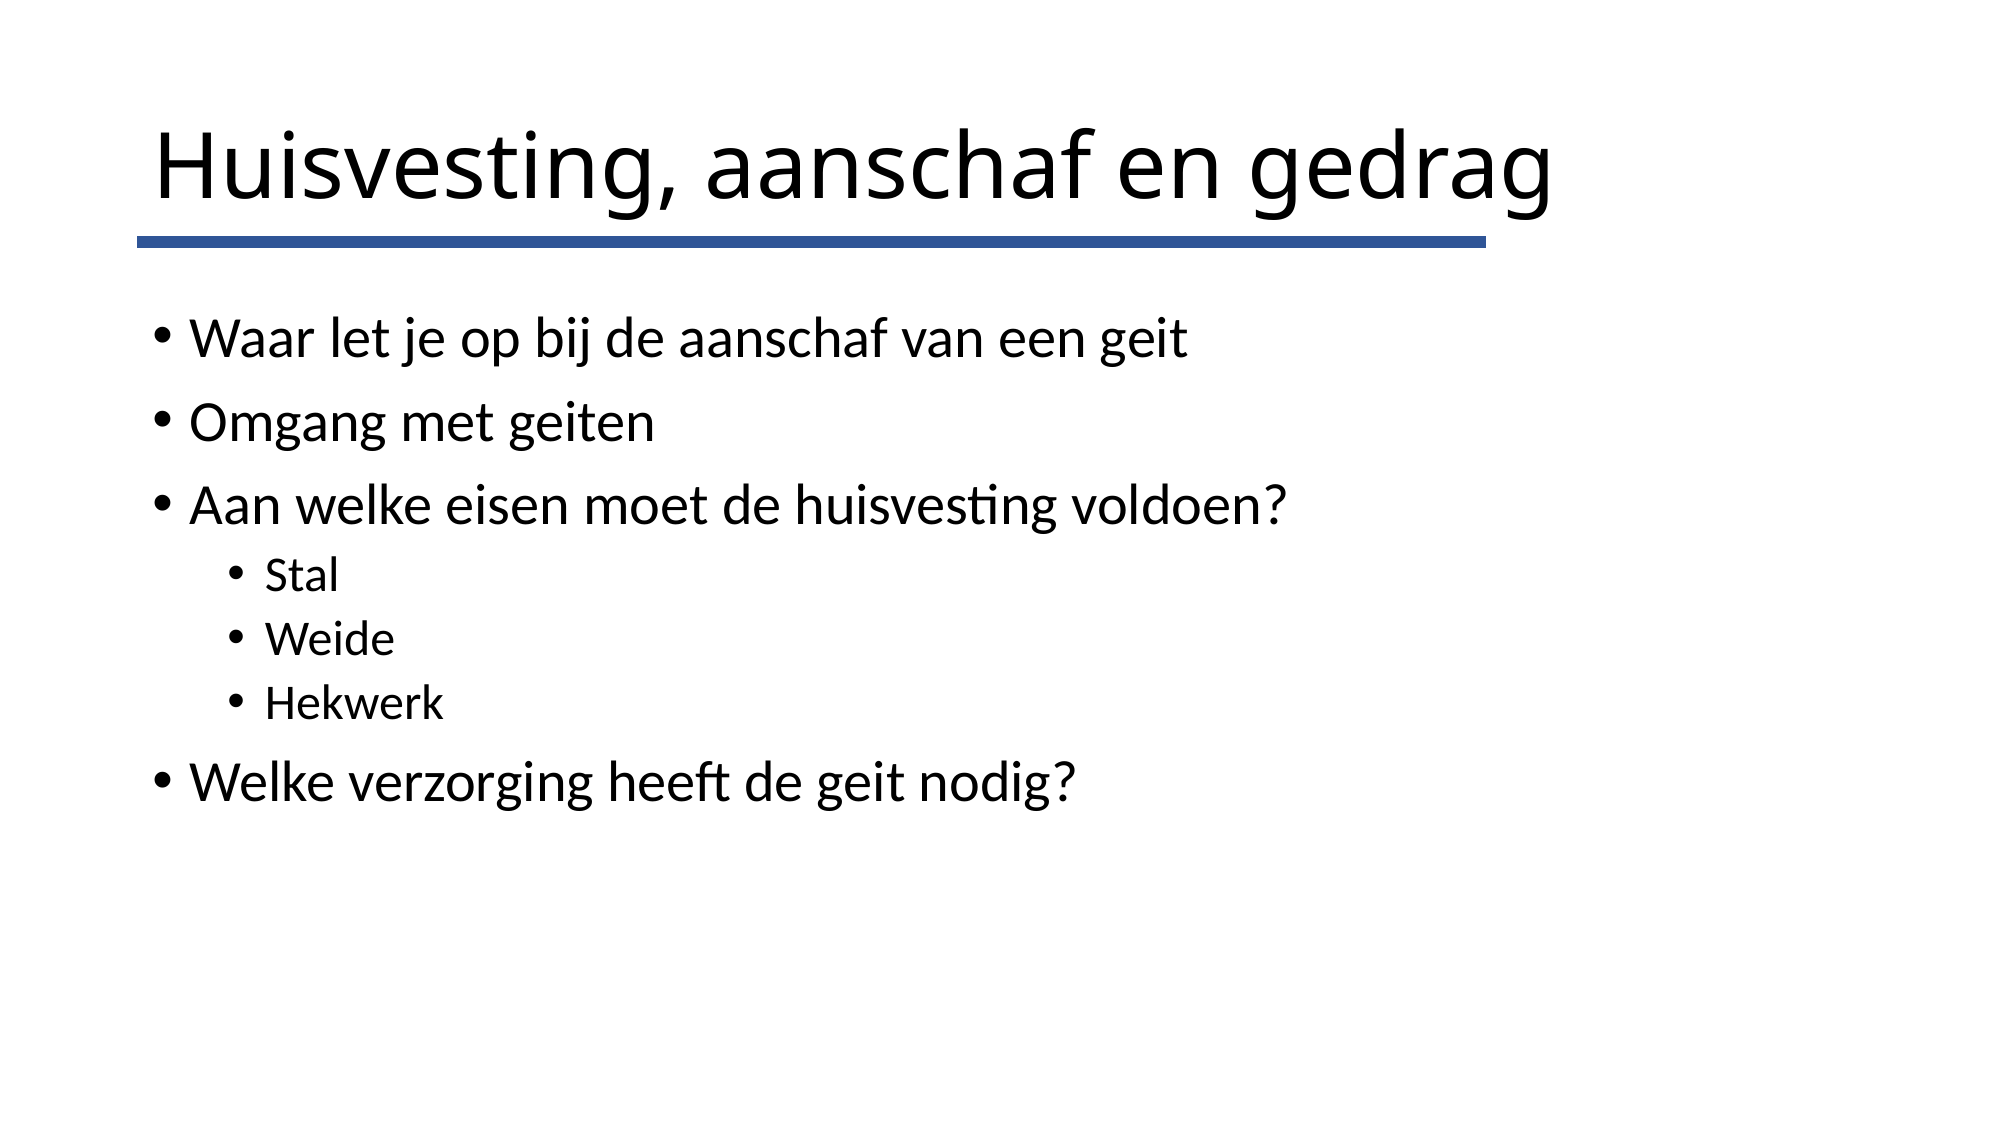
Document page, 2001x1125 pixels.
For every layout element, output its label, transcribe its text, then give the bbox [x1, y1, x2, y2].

title Huisvesting, aanschaf en gedrag [137, 59, 1863, 278]
list Waar let je op bij de aanschaf van een geit Omgang met geiten Aan welke eisen moet de huisvesting voldoen? Stal Weide Hekwerk Welke verzorging heeft de geit nodig? [137, 299, 1863, 1014]
